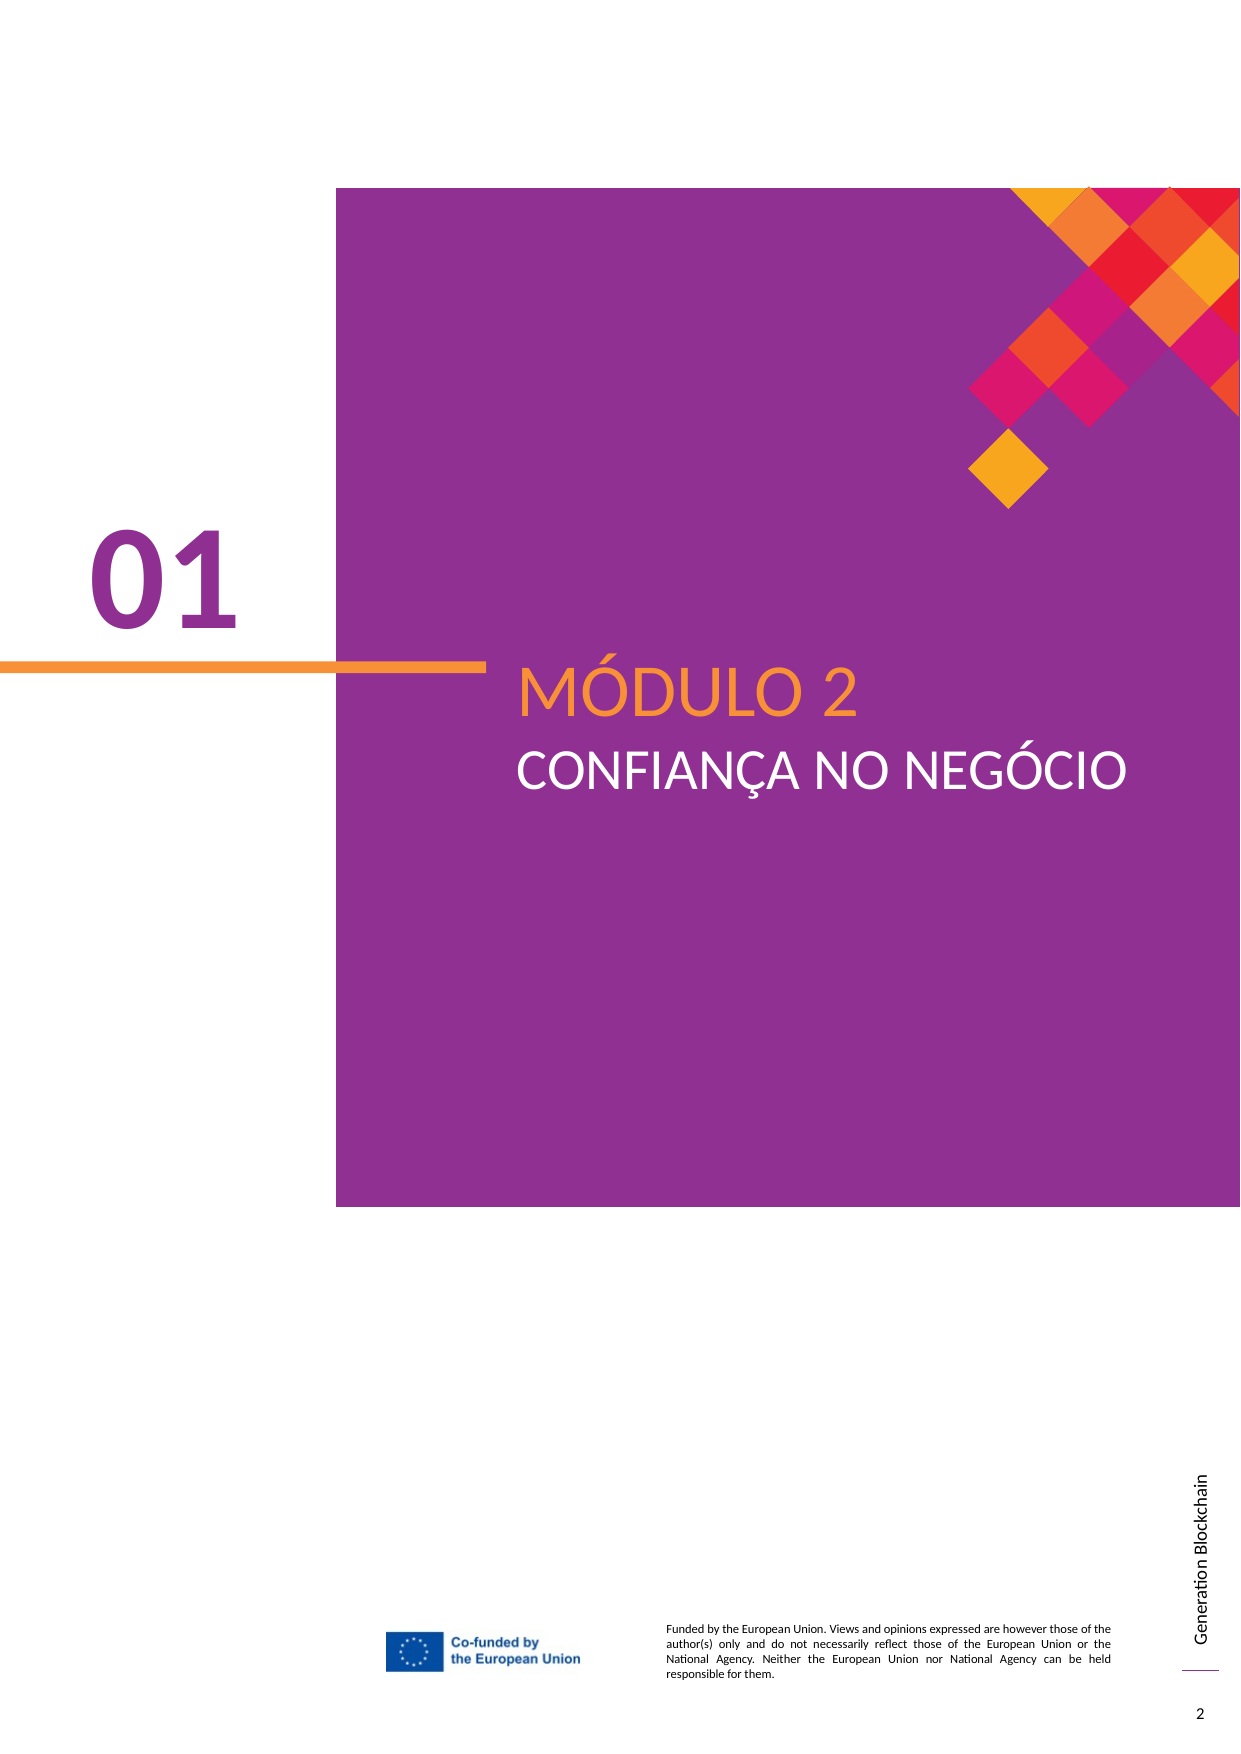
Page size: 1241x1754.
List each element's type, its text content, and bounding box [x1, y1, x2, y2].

list MÓDULO 2 CONFIANÇA NO NEGÓCIO [501, 634, 1209, 975]
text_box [386, 1614, 1126, 1690]
slide_number 37 [1169, 1674, 1231, 1751]
list 01 [74, 471, 375, 727]
